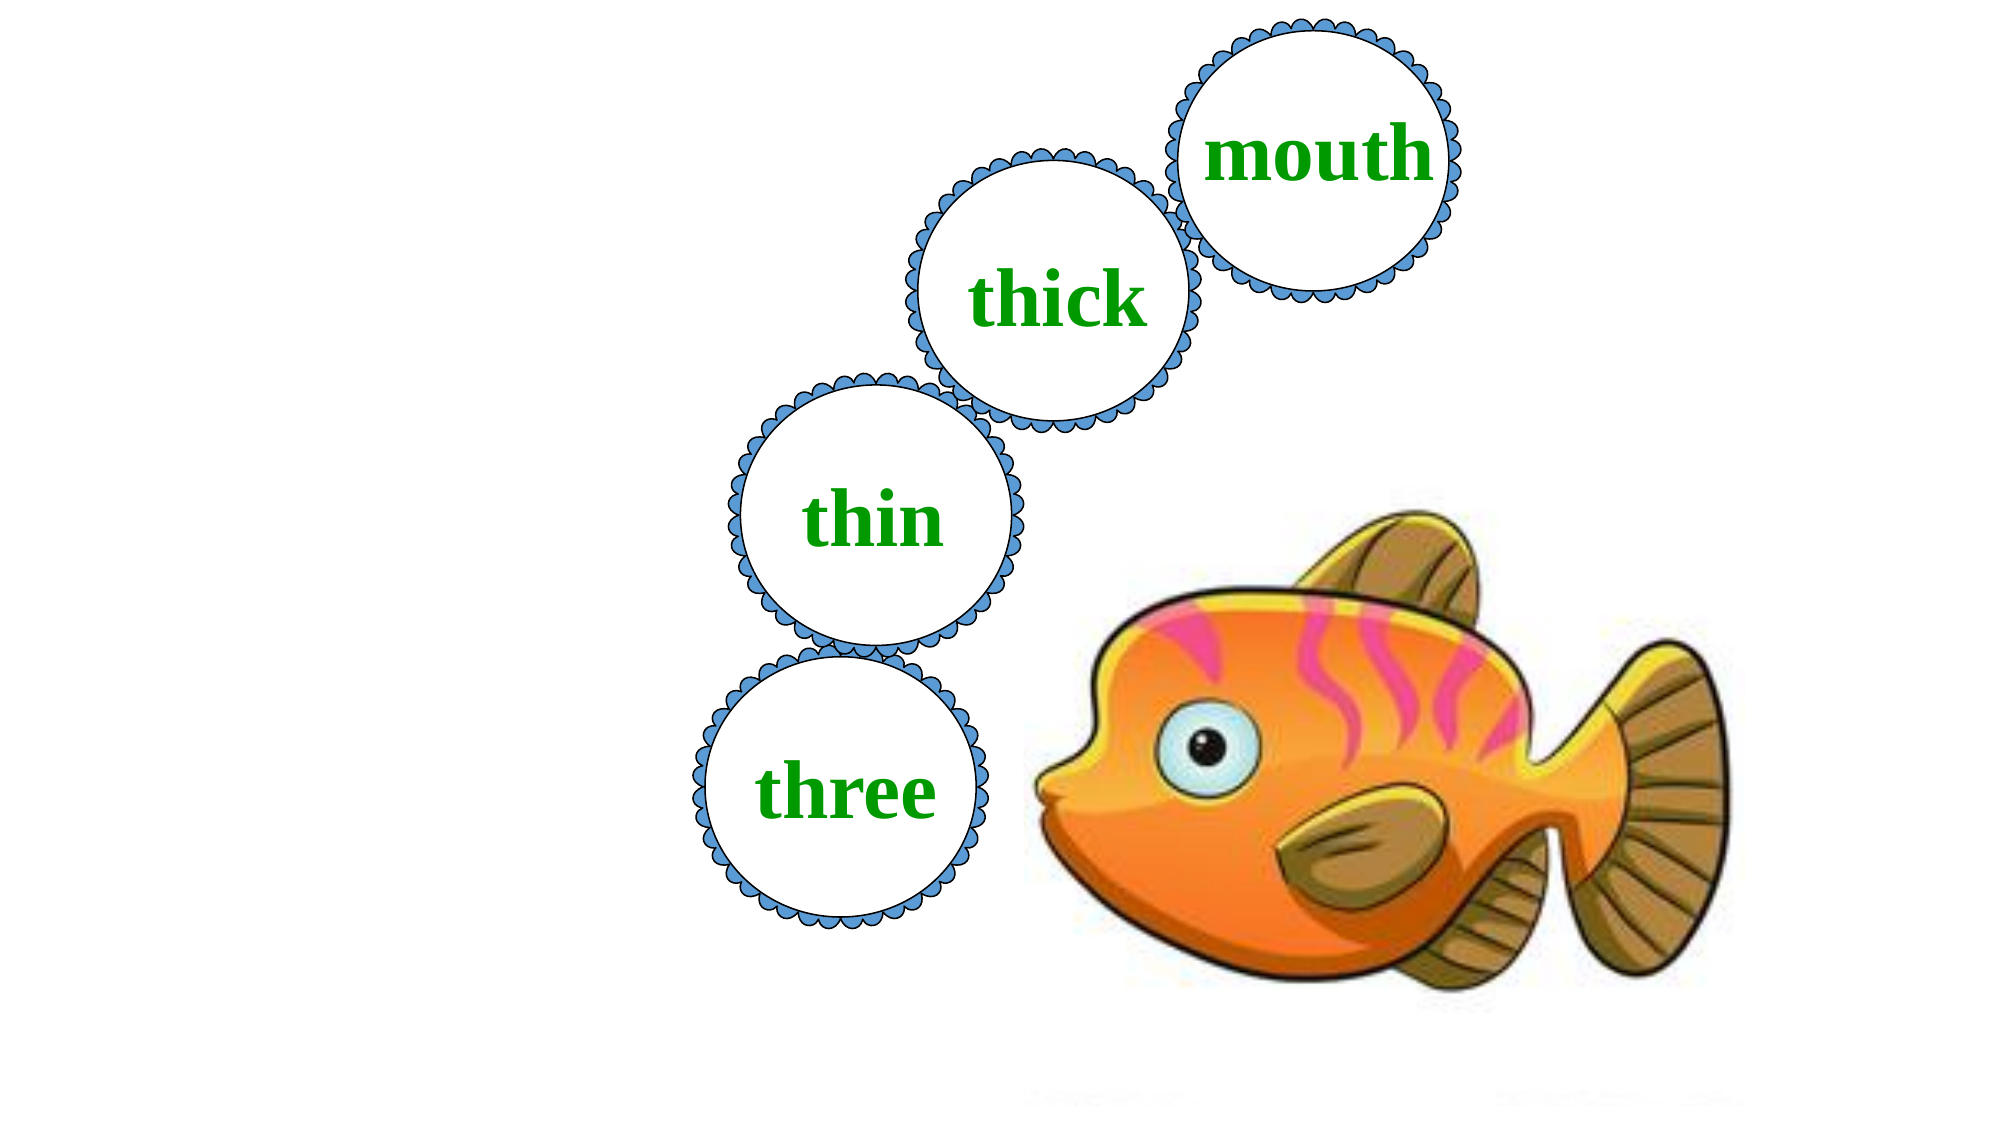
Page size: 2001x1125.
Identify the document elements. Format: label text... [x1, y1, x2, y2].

text_box [1165, 19, 1451, 303]
picture [1023, 409, 1746, 1106]
text_box [692, 645, 989, 929]
text_box thin [786, 456, 965, 571]
text_box three [739, 727, 965, 843]
text_box thick [953, 235, 1165, 351]
text_box [728, 373, 1023, 657]
text_box [1457, 142, 1461, 158]
text_box mouth [1189, 90, 1457, 205]
text_box [905, 148, 1202, 430]
text_box [1457, 164, 1461, 180]
